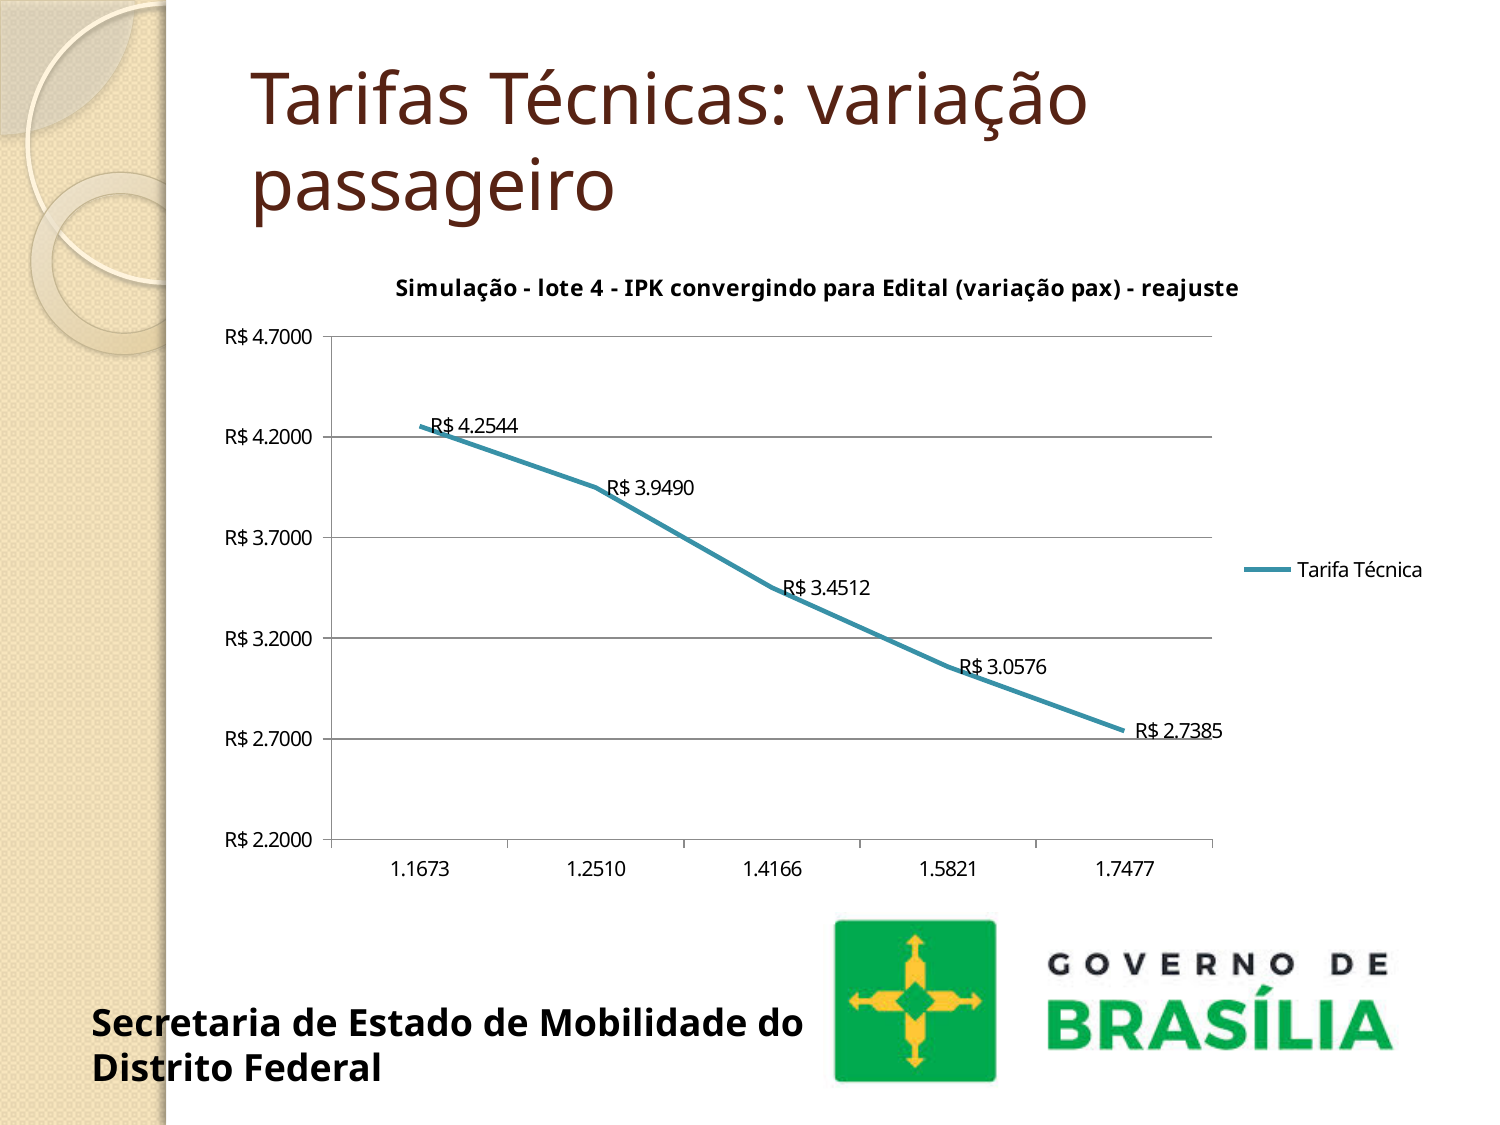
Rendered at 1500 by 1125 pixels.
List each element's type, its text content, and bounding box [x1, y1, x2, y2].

chart [194, 243, 1442, 896]
title Tarifas Técnicas: variação passageiro [235, 45, 1466, 233]
picture [823, 912, 1424, 1118]
